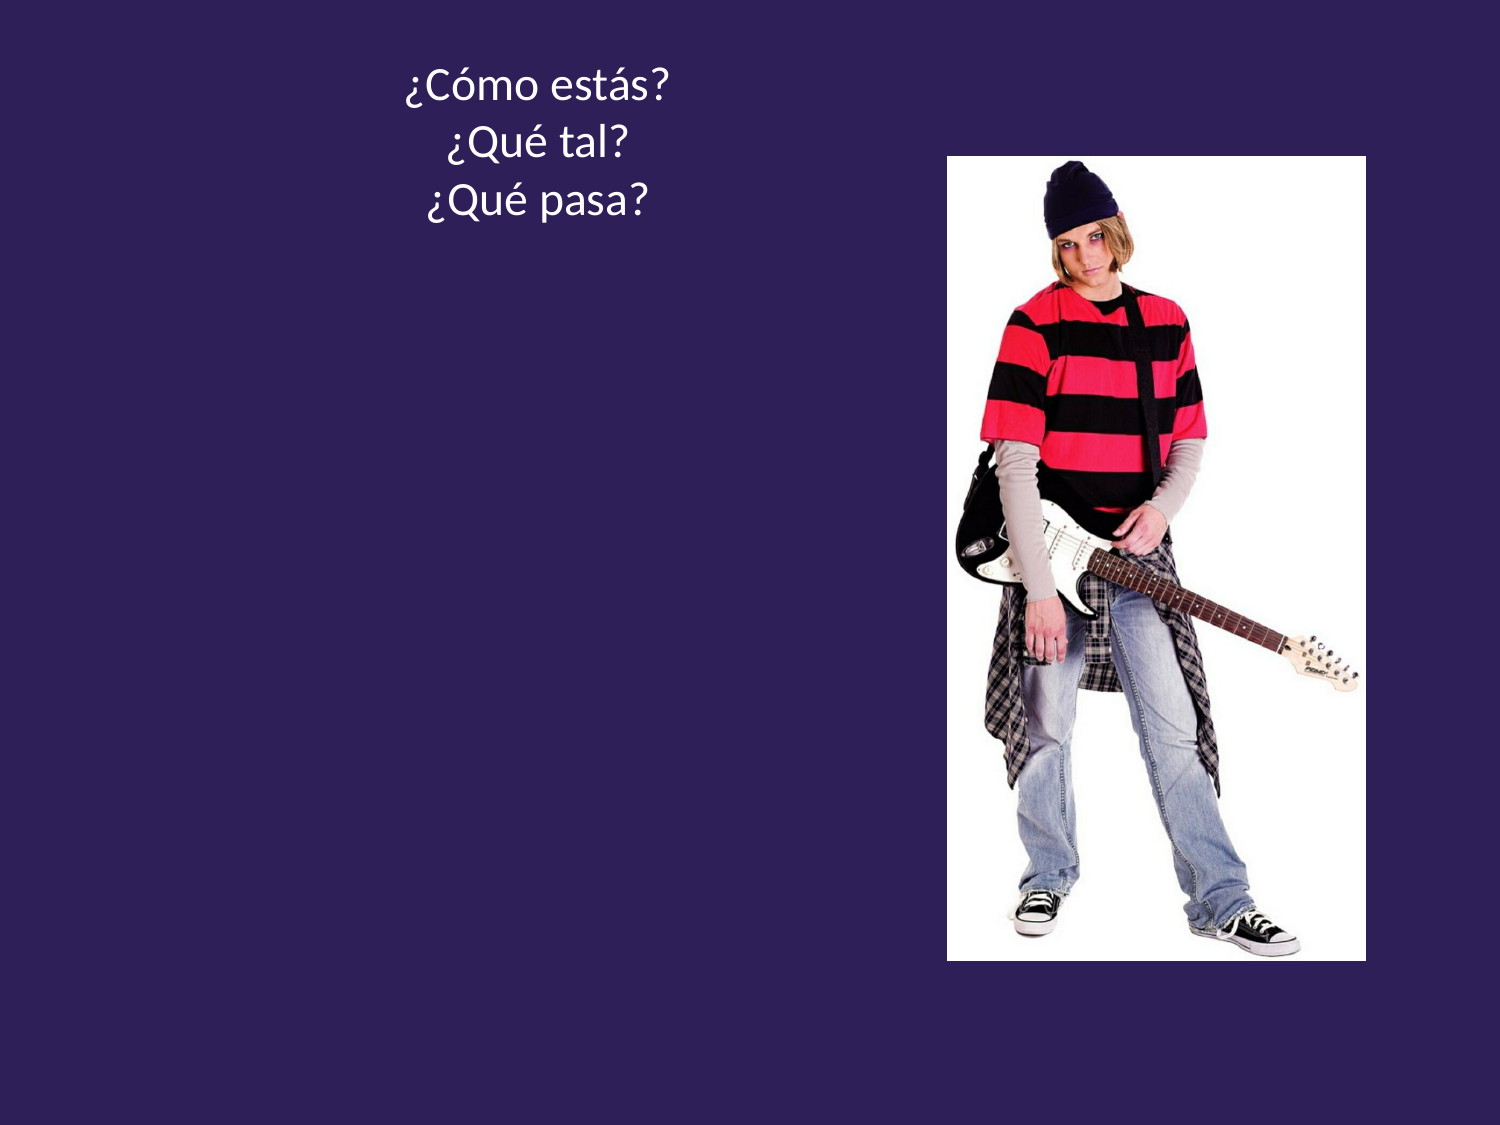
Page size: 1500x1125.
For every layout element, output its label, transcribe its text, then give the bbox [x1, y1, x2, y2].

title ¿Cómo estás? ¿Qué tal? ¿Qué pasa? [0, 45, 1213, 233]
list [424, 155, 1500, 961]
